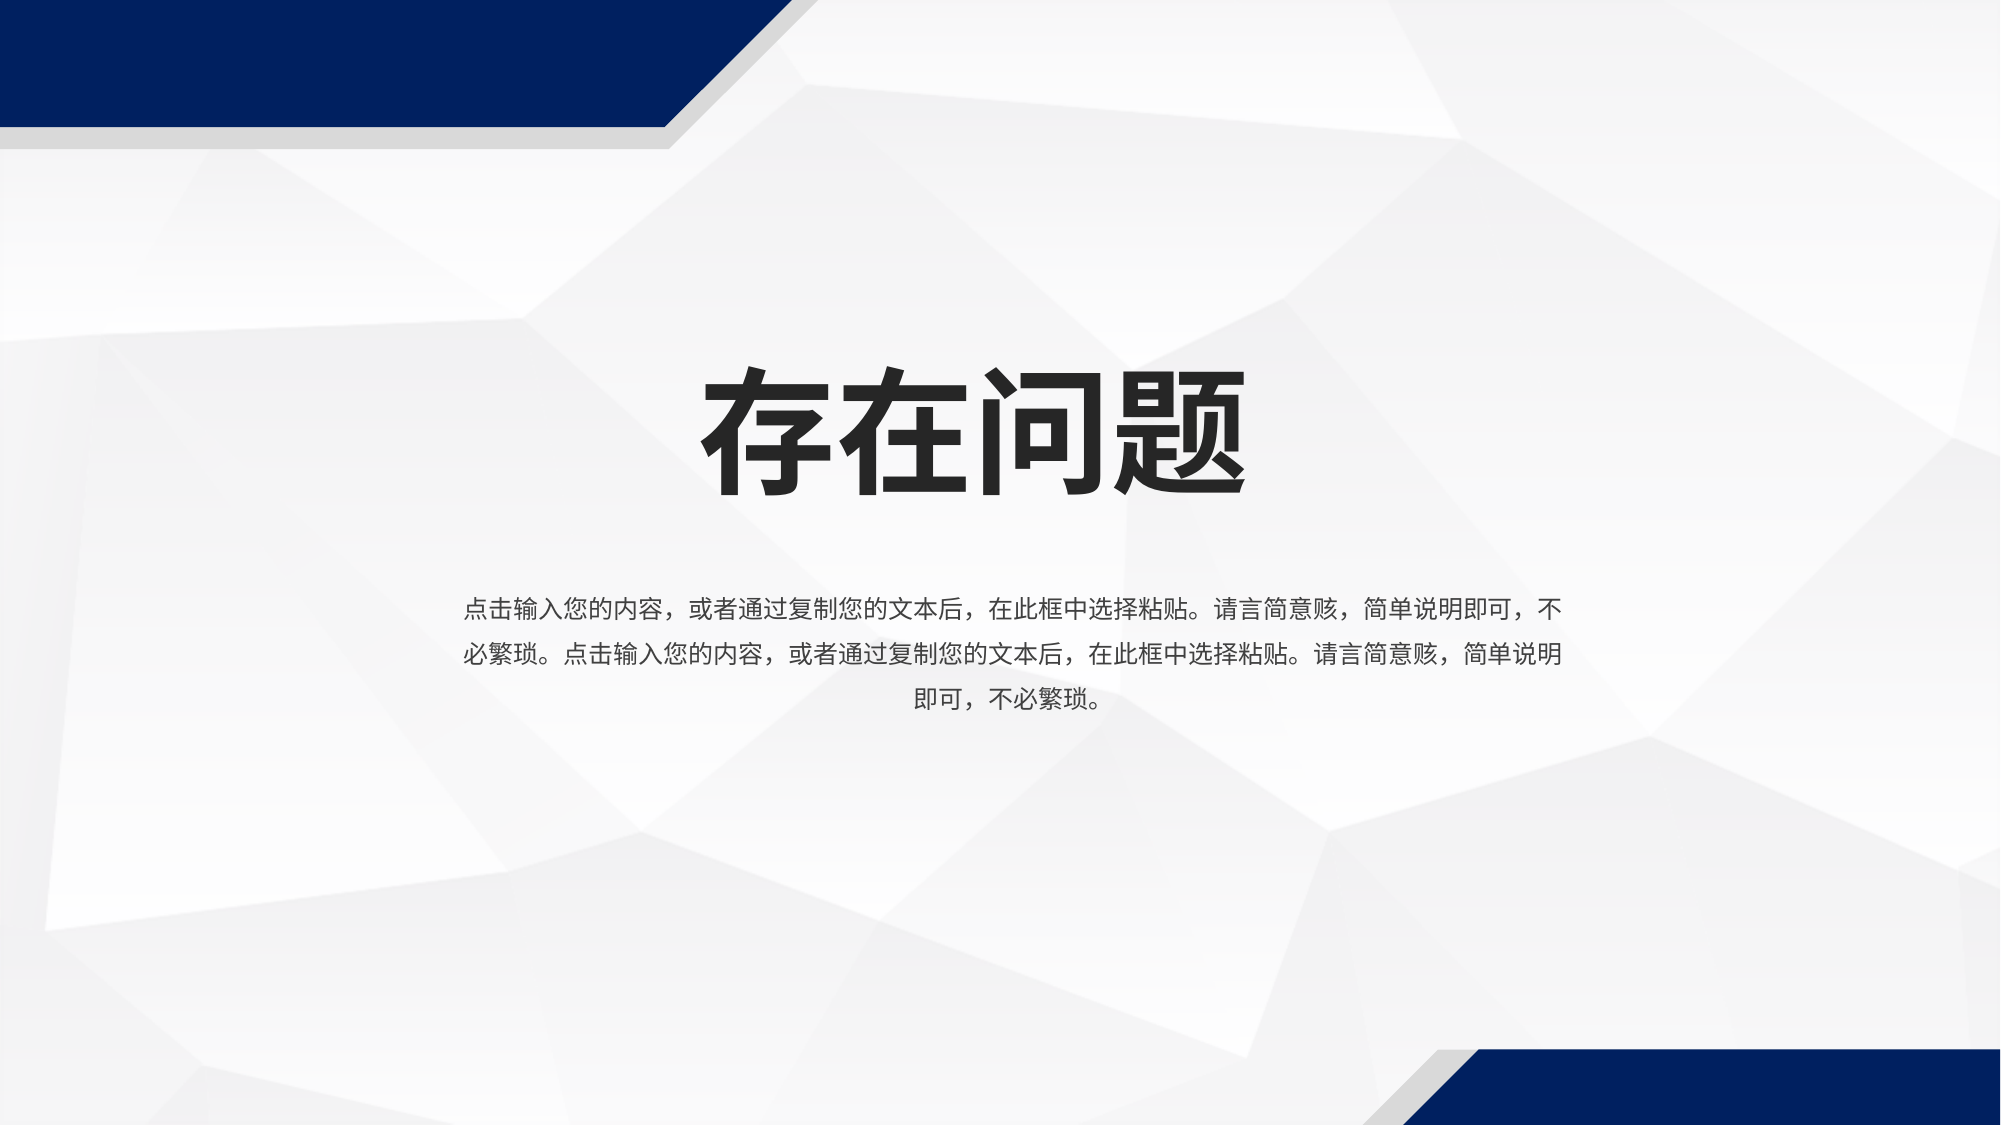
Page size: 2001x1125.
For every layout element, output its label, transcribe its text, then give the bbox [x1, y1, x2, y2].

text_box 点击输入您的内容，或者通过复制您的文本后，在此框中选择粘贴。请言简意赅，简单说明即可，不必繁琐。点击输入您的内容，或者通过复制您的文本后，在此框中选择粘贴。请言简意赅，简单说明即可，不必繁琐。 [446, 571, 1582, 721]
text_box 存在问题 [594, 338, 1353, 518]
picture [0, 0, 2001, 1125]
